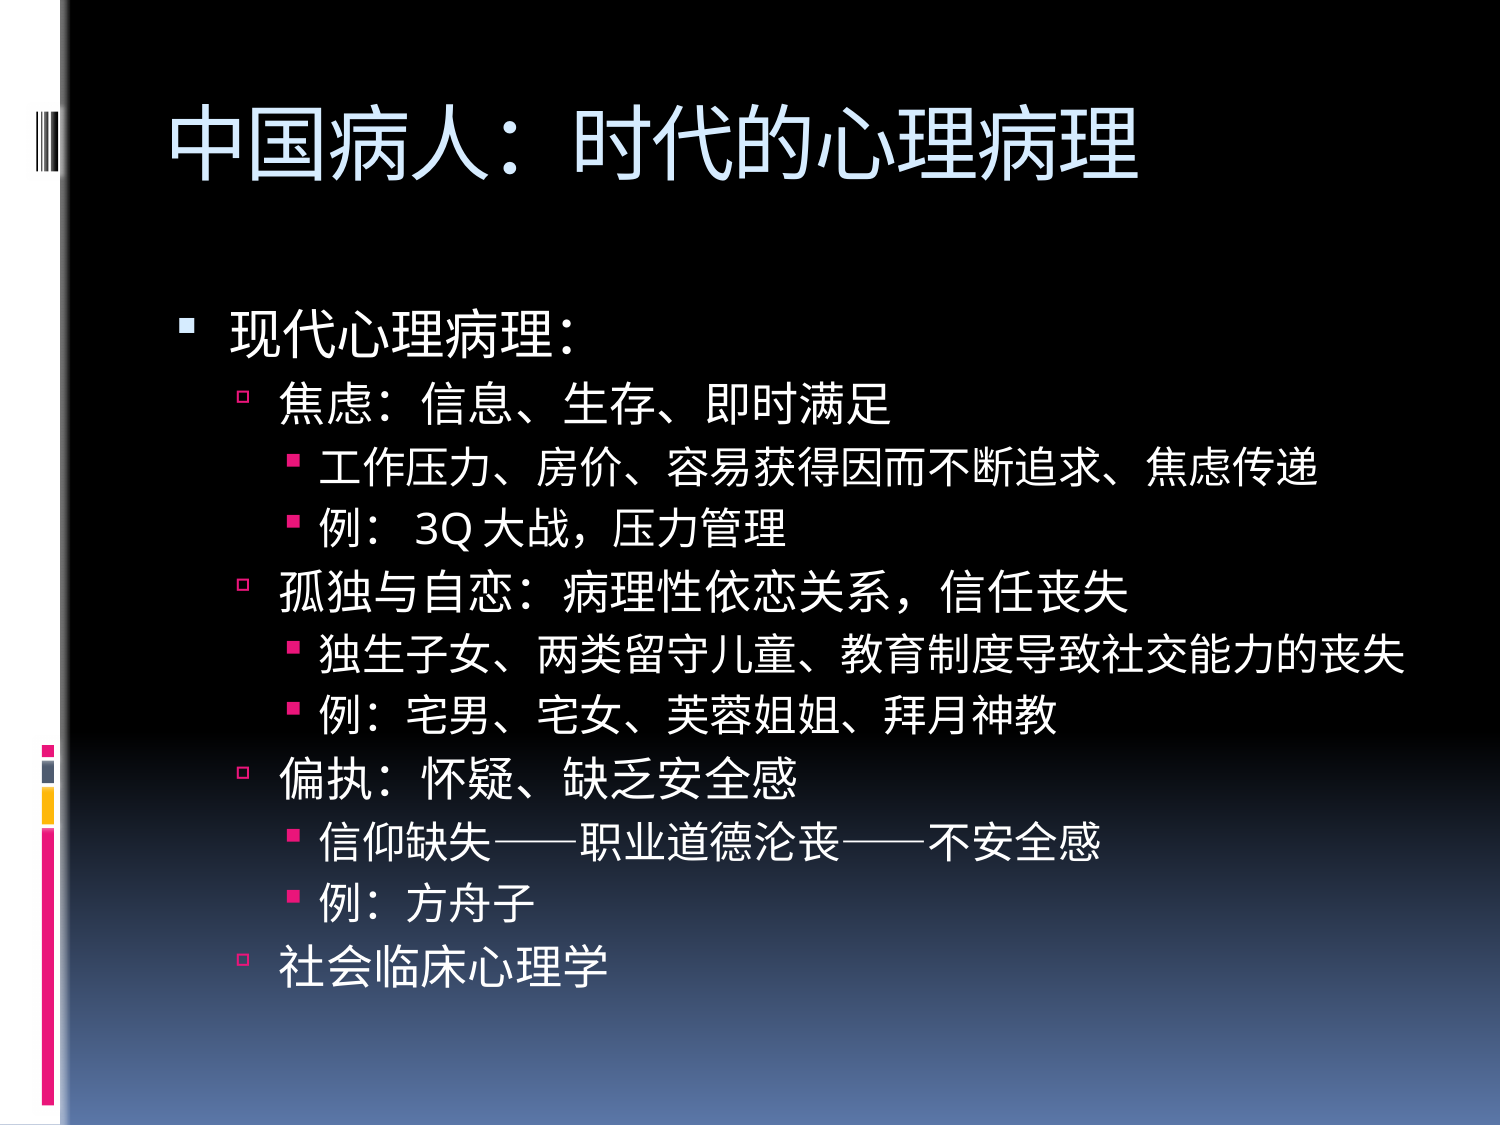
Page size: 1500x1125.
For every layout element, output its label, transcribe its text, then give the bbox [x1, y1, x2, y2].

list 现代心理病理： 焦虑：信息、生存、即时满足 工作压力、房价、容易获得因而不断追求、焦虑传递 例：3Q大战，压力管理 孤独与自恋：病理性依恋关系，信任丧失 独生子女、两类留守儿童、教育制度导致社交能力的丧失 例：宅男、宅女、芙蓉姐姐、拜月神教 偏执：怀疑、缺乏安全感 信仰缺失——职业道德沦丧——不安全感 例：方舟子 社会临床心理学 [150, 292, 1425, 1043]
title 中国病人：时代的心理病理 [150, 83, 1425, 234]
